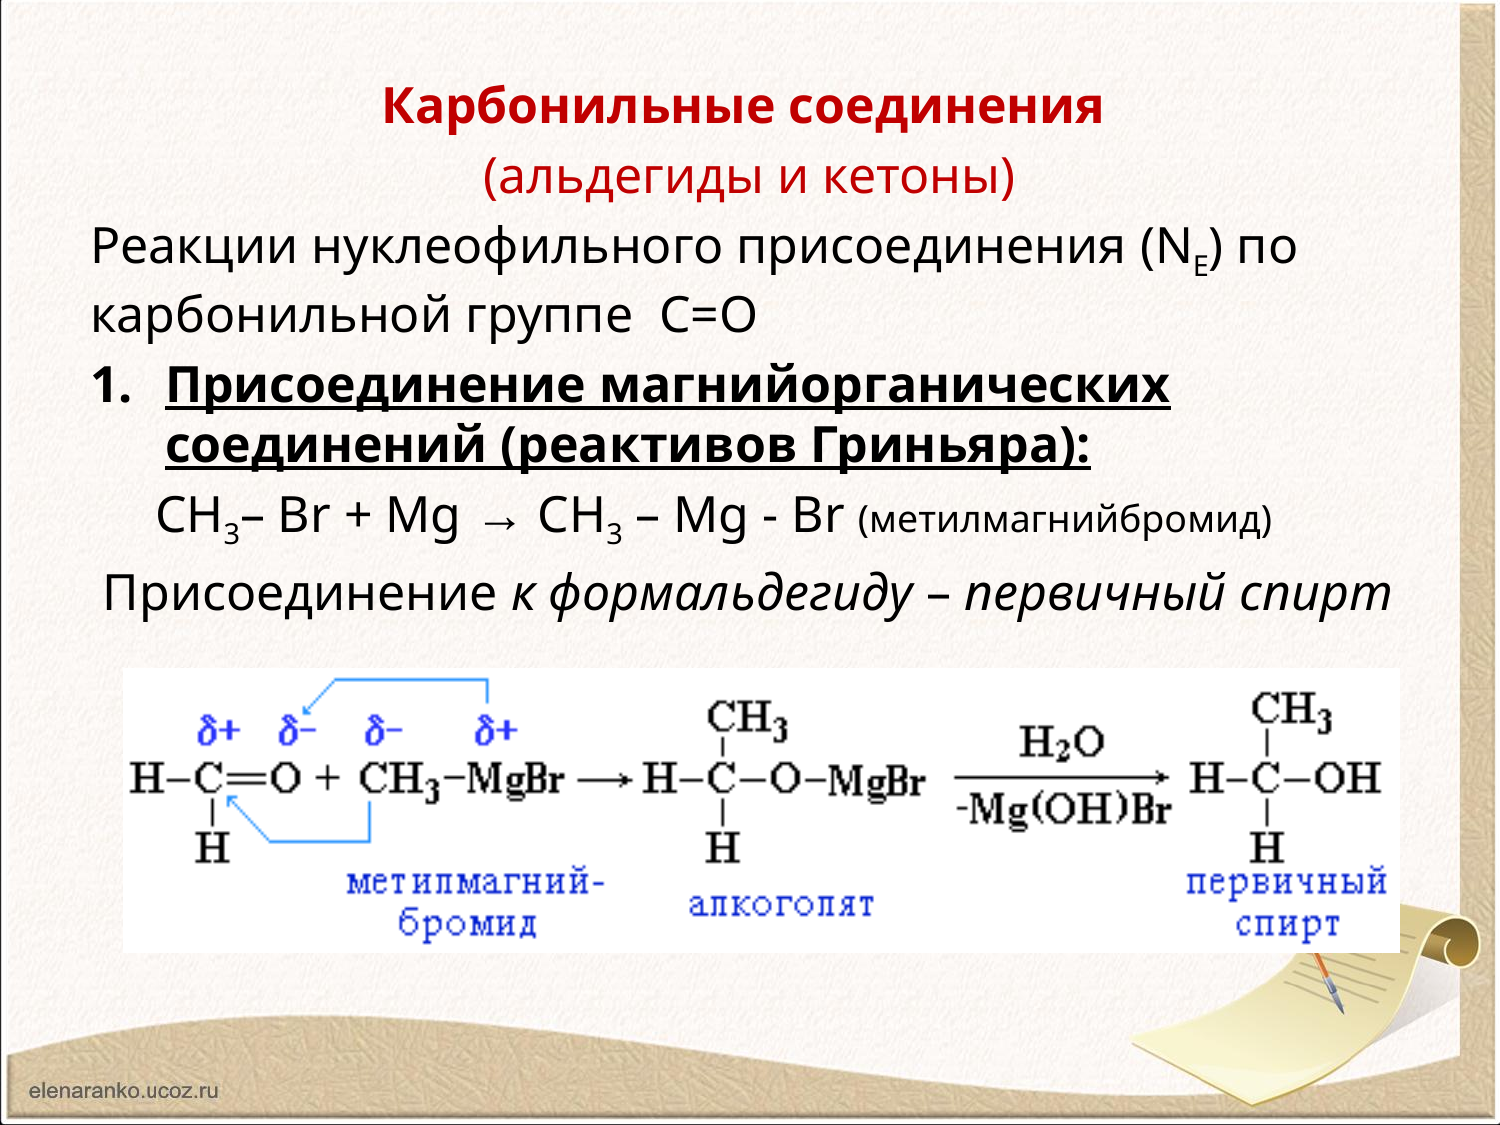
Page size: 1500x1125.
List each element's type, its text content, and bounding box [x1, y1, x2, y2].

picture [0, 0, 1500, 1125]
list Карбонильные соединения (альдегиды и кетоны) Реакции нуклеофильного присоединения (NE) по карбонильной группе С=О Присоединение магнийорганических соединений (реактивов Гриньяра): CH3– Br + Mg → CH3 – Mg - Br (метилмагнийбромид) Присоединение к формальдегиду – первичный спирт [75, 66, 1425, 1017]
